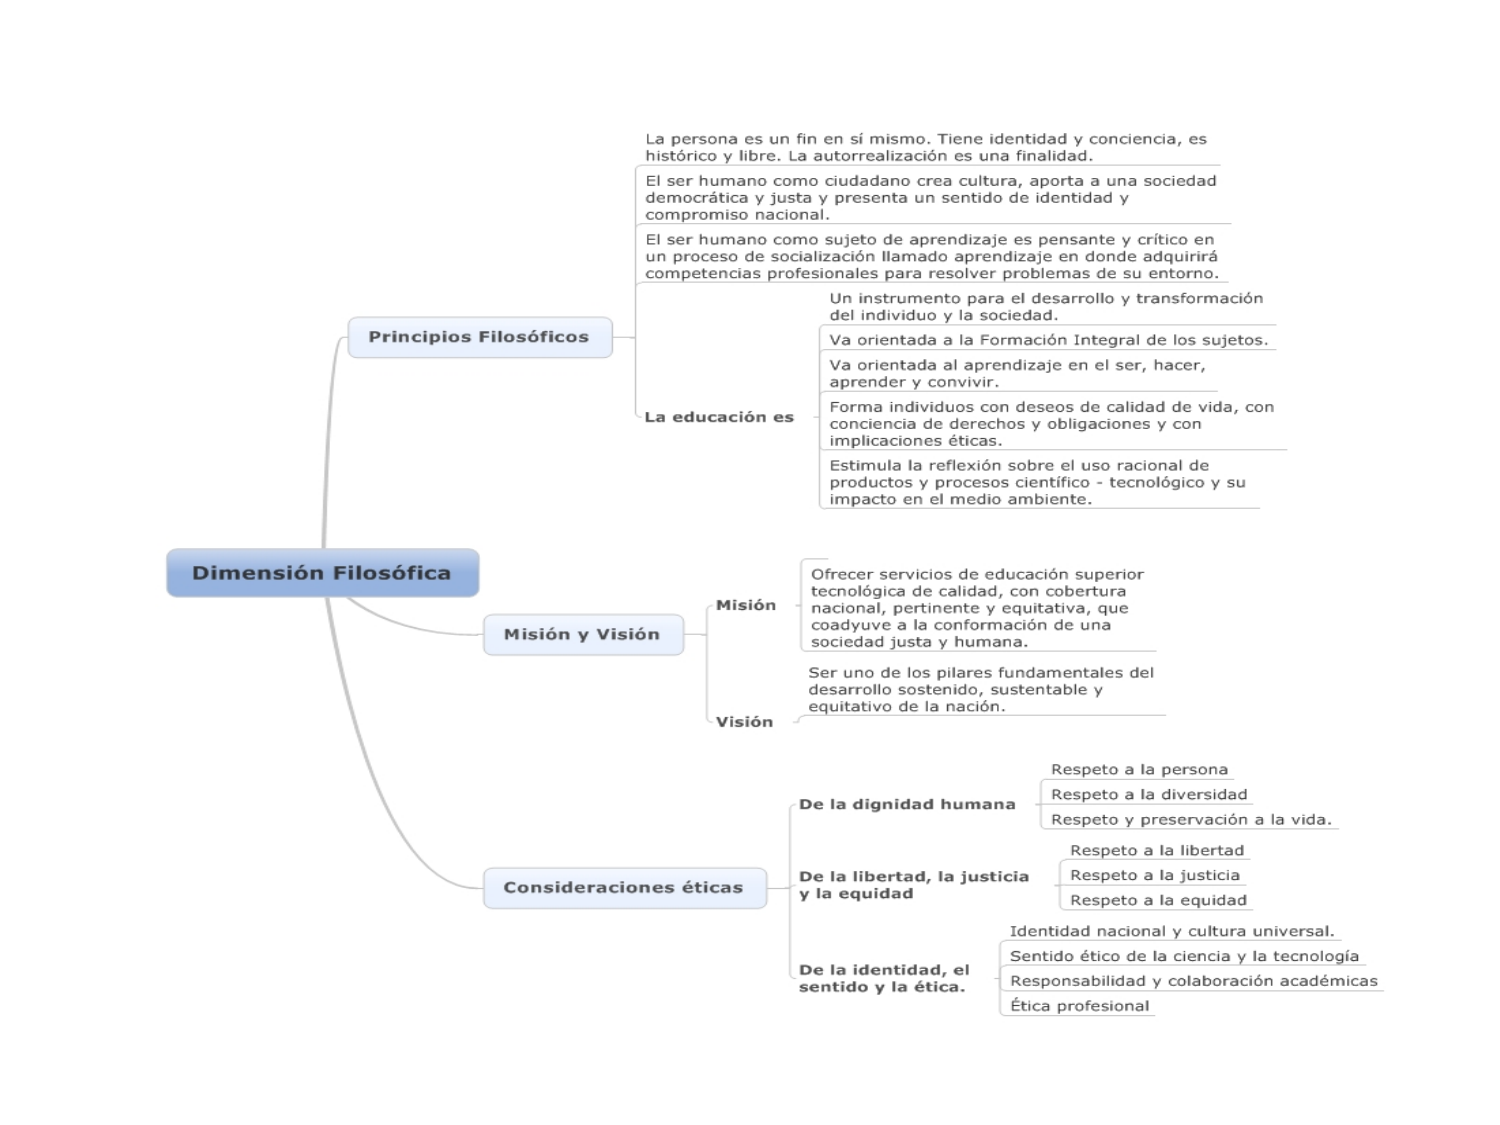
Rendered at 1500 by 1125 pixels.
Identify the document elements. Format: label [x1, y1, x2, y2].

list [111, 87, 1436, 1059]
